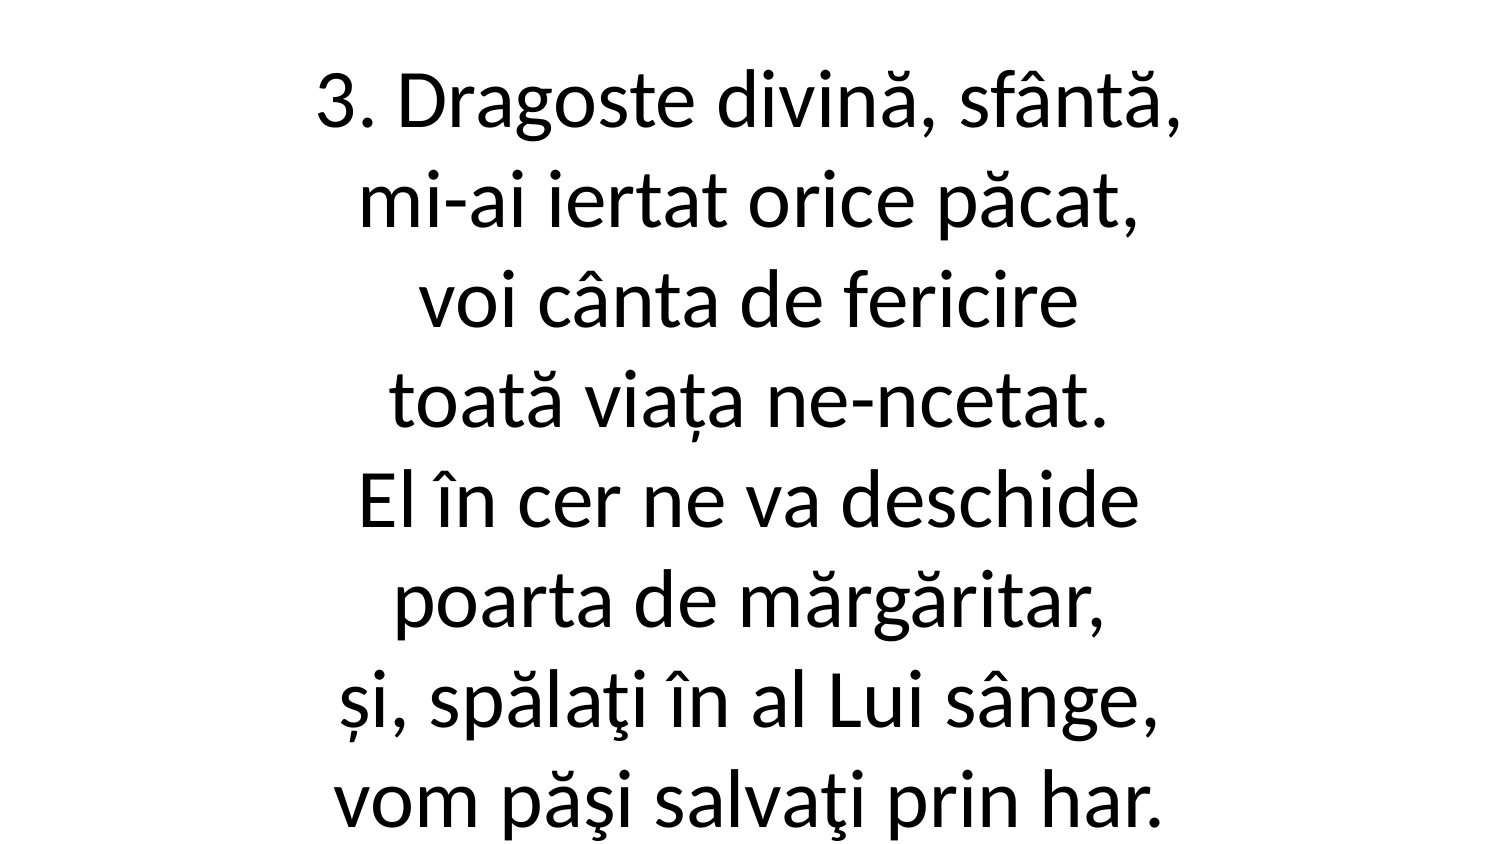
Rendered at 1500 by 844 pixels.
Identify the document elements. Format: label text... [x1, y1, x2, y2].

text_box 3. Dragoste divină, sfântă, mi-ai iertat orice păcat, voi cânta de fericire toată viața ne-ncetat. El în cer ne va deschide poarta de mărgăritar, și, spălaţi în al Lui sânge, vom păşi salvaţi prin har. [299, 0, 1201, 844]
